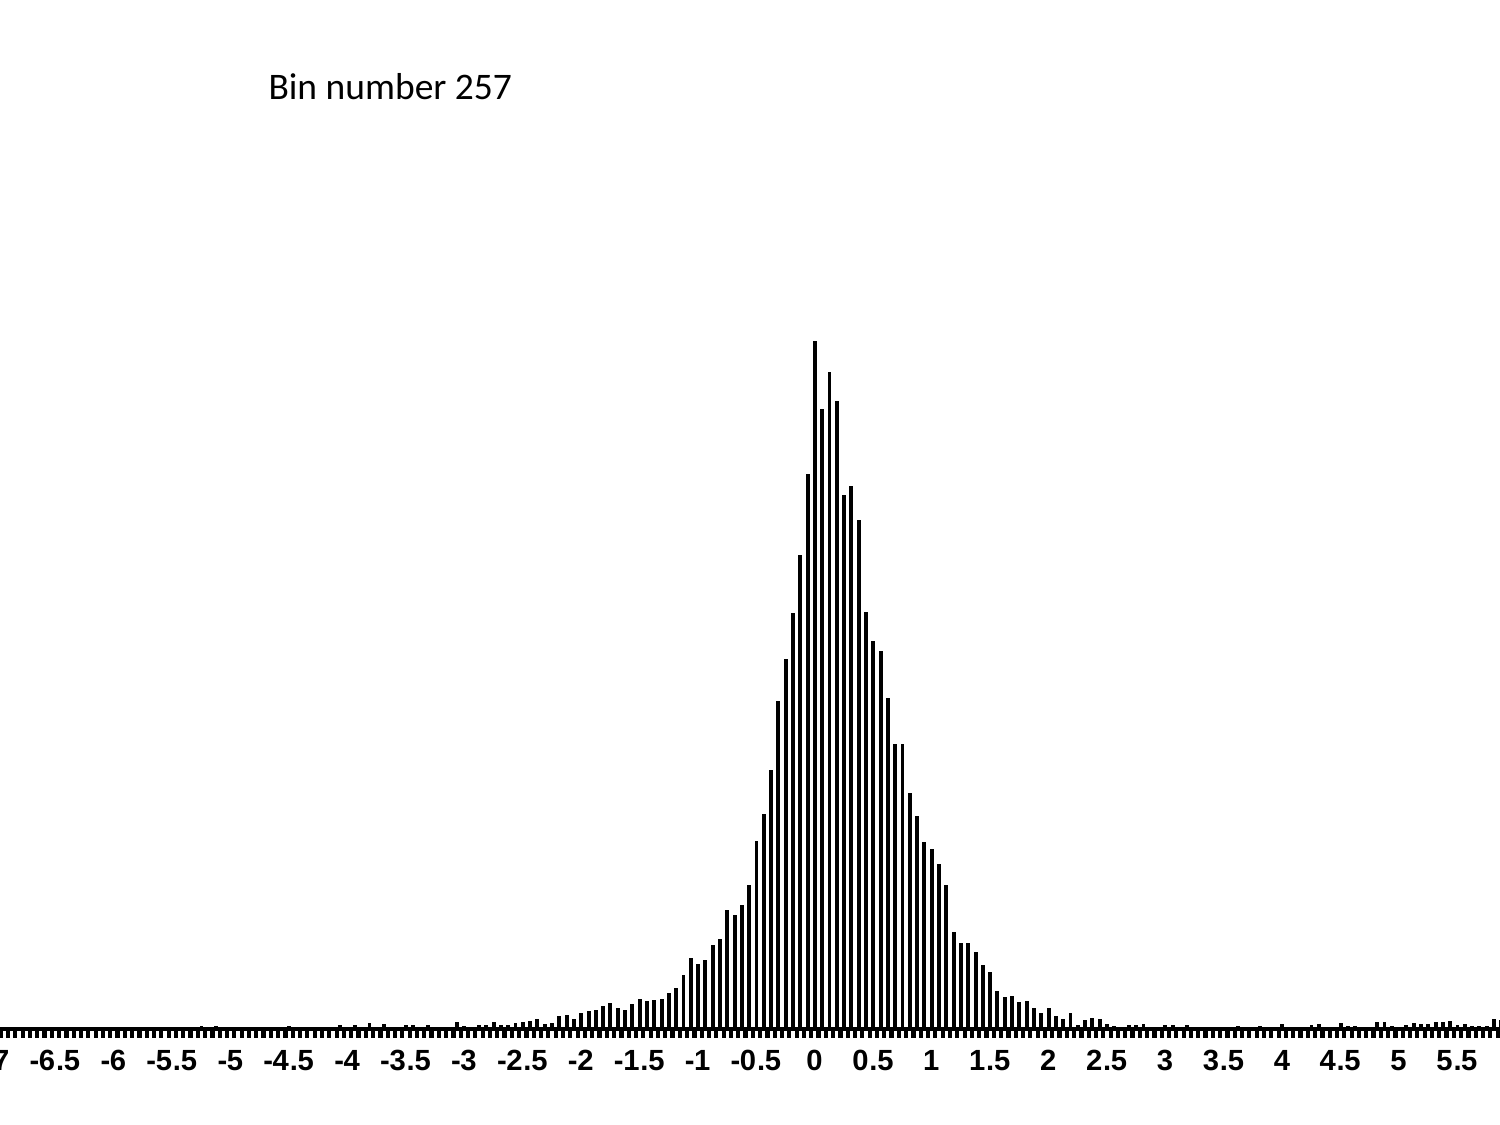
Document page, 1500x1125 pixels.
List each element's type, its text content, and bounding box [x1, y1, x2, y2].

chart [0, 231, 1500, 1095]
text_box Bin number 257 [253, 54, 845, 115]
